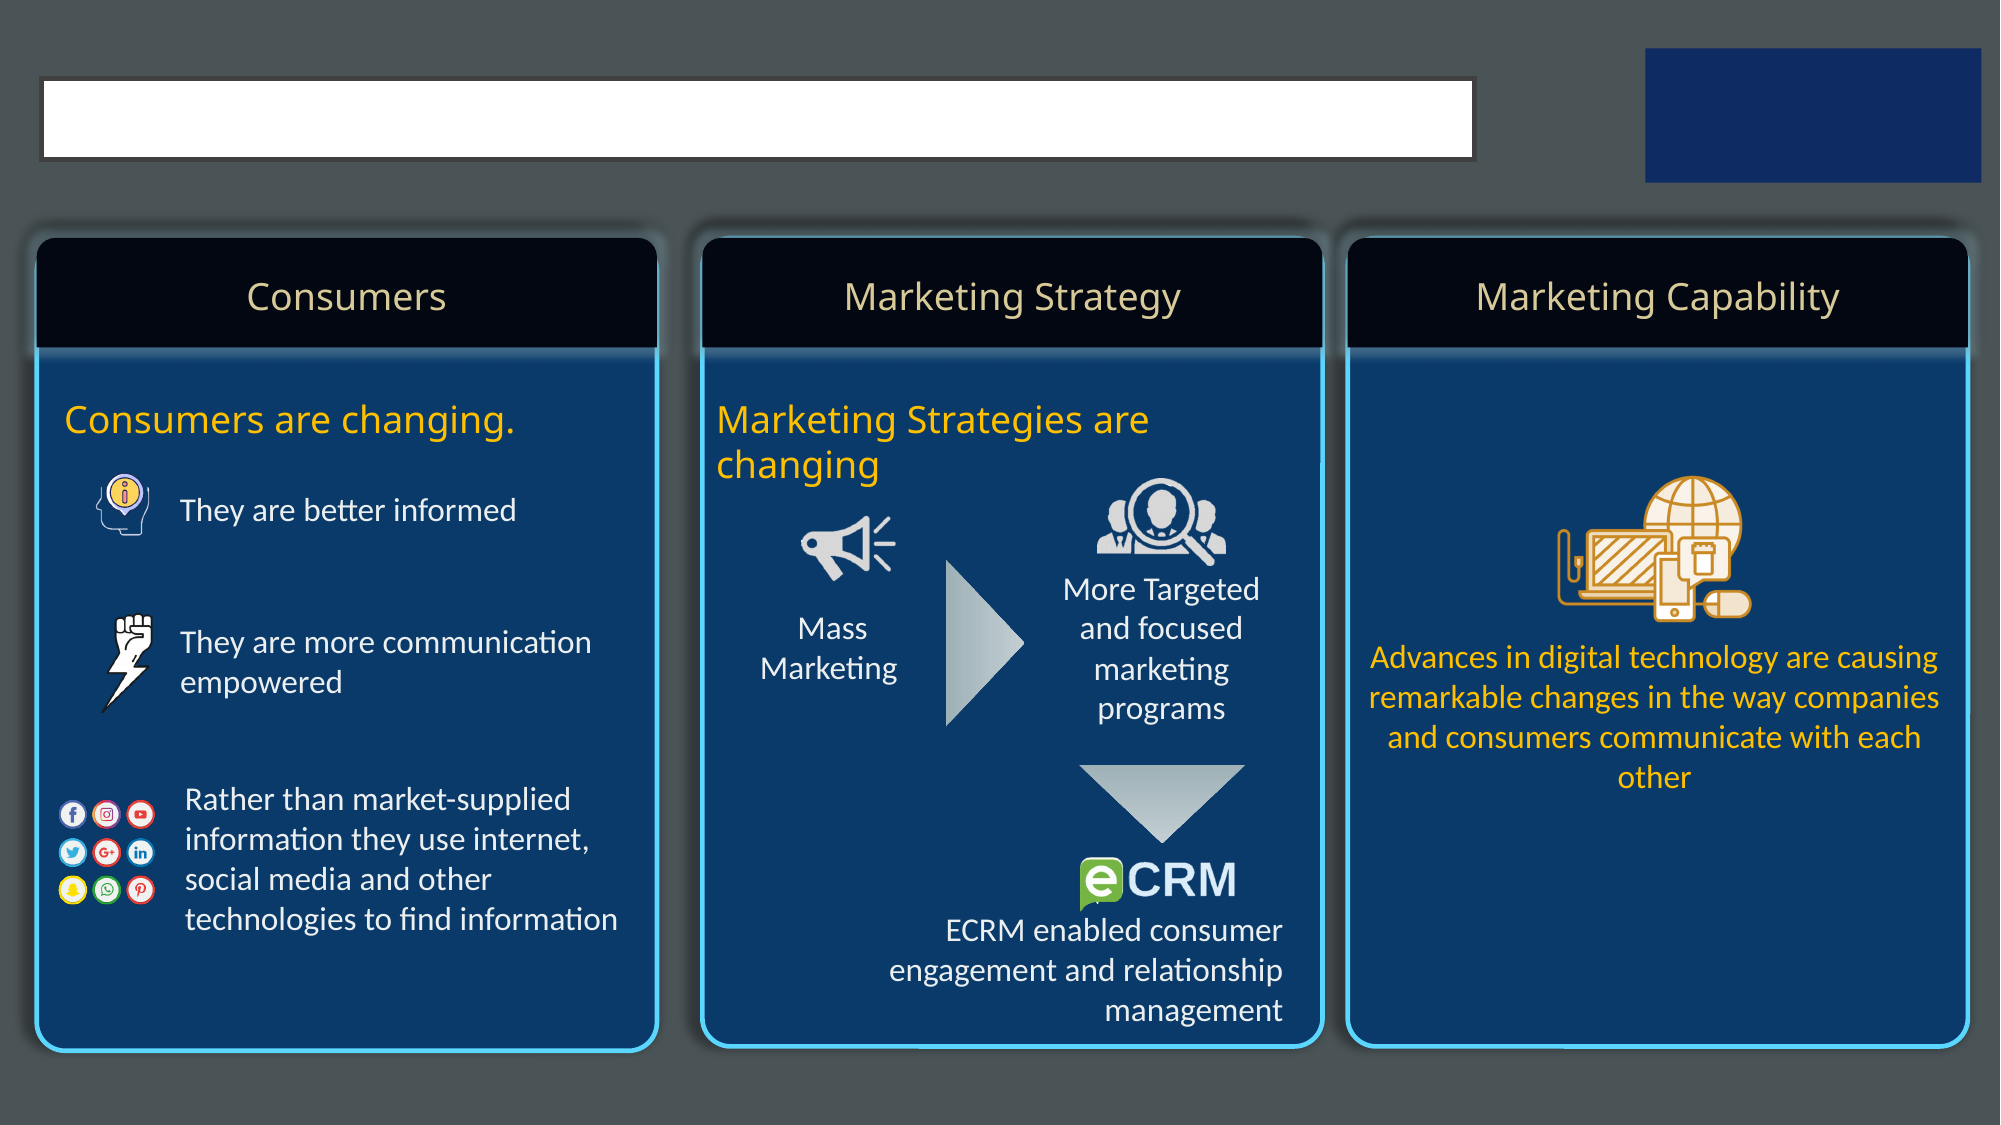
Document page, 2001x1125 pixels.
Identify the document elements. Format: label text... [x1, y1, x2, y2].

text_box [945, 559, 1025, 727]
text_box Advances in digital technology are causing remarkable changes in the way companies and consumers communicate with each other [1350, 627, 1959, 802]
title The New Communication Model [39, 76, 1477, 162]
text_box [702, 364, 1323, 1047]
text_box Marketing Strategy [701, 236, 1324, 349]
text_box [1078, 764, 1246, 844]
picture [1550, 466, 1759, 633]
text_box They are better informed [165, 480, 576, 536]
picture [49, 794, 164, 910]
picture [1029, 849, 1271, 912]
text_box Rather than market-supplied information they use internet, social media and other technologies to find information [169, 769, 683, 945]
text_box ECRM enabled consumer engagement and relationship management [757, 901, 1299, 1036]
picture [1685, 51, 1984, 187]
text_box [1347, 363, 1968, 1047]
picture [41, 601, 218, 729]
text_box More Targeted and focused marketing programs [1029, 559, 1294, 734]
text_box Marketing Capability [1346, 236, 1969, 349]
text_box [36, 364, 657, 1051]
text_box Mass Marketing [717, 599, 945, 694]
text_box [1644, 47, 1982, 184]
text_box They are more communication empowered [218, 613, 645, 708]
text_box Consumers are changing. [49, 388, 657, 489]
text_box Consumers [35, 236, 658, 349]
picture [801, 502, 896, 597]
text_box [80, 462, 164, 546]
text_box Marketing Strategies are changing [701, 388, 1309, 494]
picture [1096, 478, 1226, 566]
